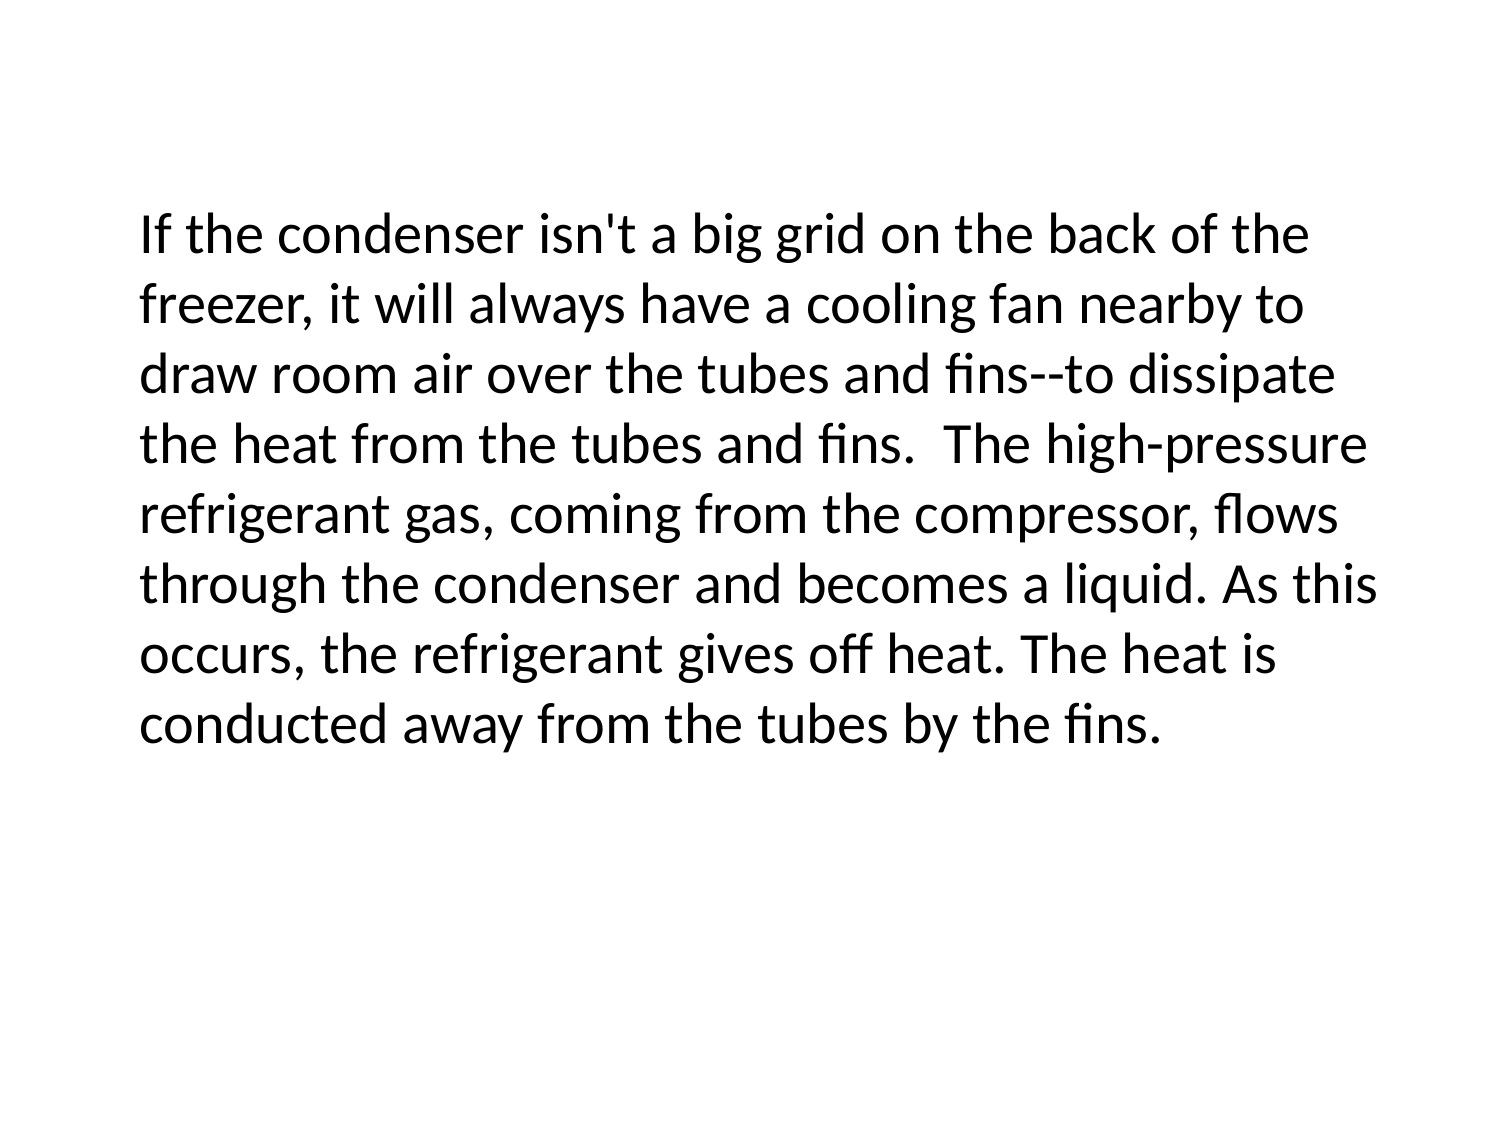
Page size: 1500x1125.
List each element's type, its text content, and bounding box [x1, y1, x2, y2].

text_box If the condenser isn't a big grid on the back of the freezer, it will always have a cooling fan nearby to draw room air over the tubes and fins--to dissipate the heat from the tubes and fins. The high-pressure refrigerant gas, coming from the compressor, flows through the condenser and becomes a liquid. As this occurs, the refrigerant gives off heat. The heat is conducted away from the tubes by the fins. [124, 187, 1400, 887]
